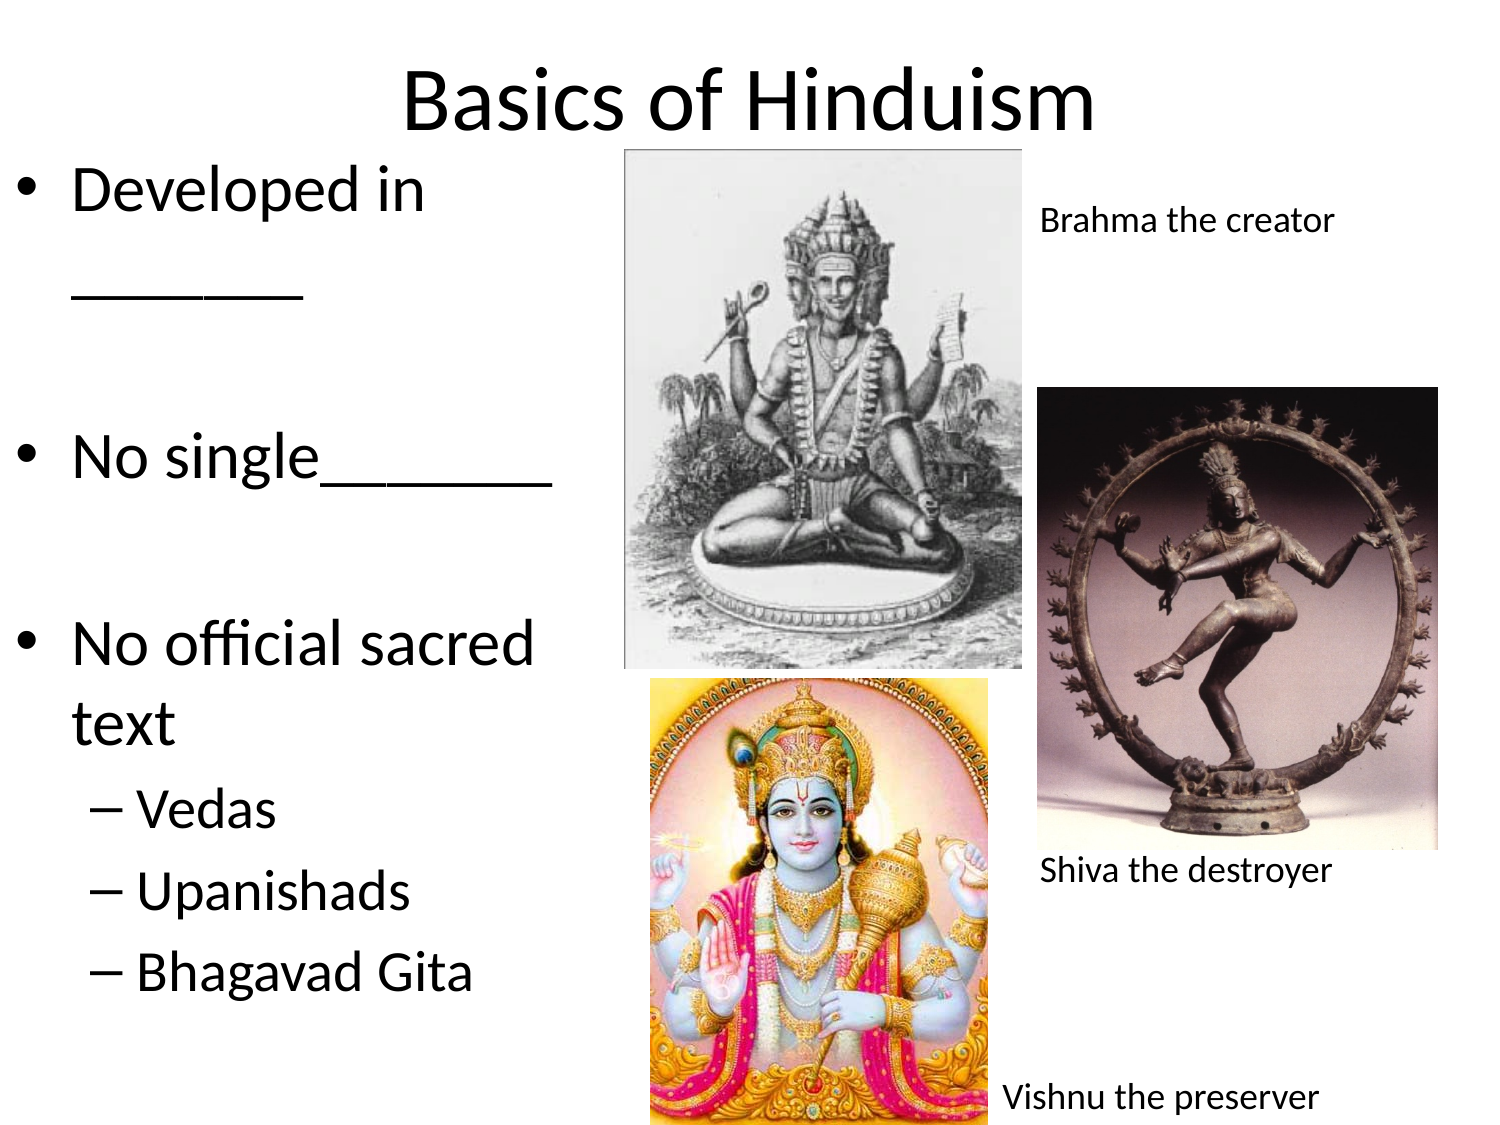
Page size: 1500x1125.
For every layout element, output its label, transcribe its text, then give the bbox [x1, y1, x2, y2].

picture [1037, 387, 1438, 850]
text_box Shiva the destroyer [1025, 837, 1500, 898]
list Developed in _______ No single_______ No official sacred text Vedas Upanishads Bhagavad Gita [0, 137, 600, 1050]
picture [624, 149, 1022, 669]
text_box Brahma the creator [1026, 187, 1500, 248]
title Basics of Hinduism [75, 0, 1425, 188]
picture [649, 677, 988, 1125]
text_box Vishnu the preserver [991, 1064, 1463, 1125]
